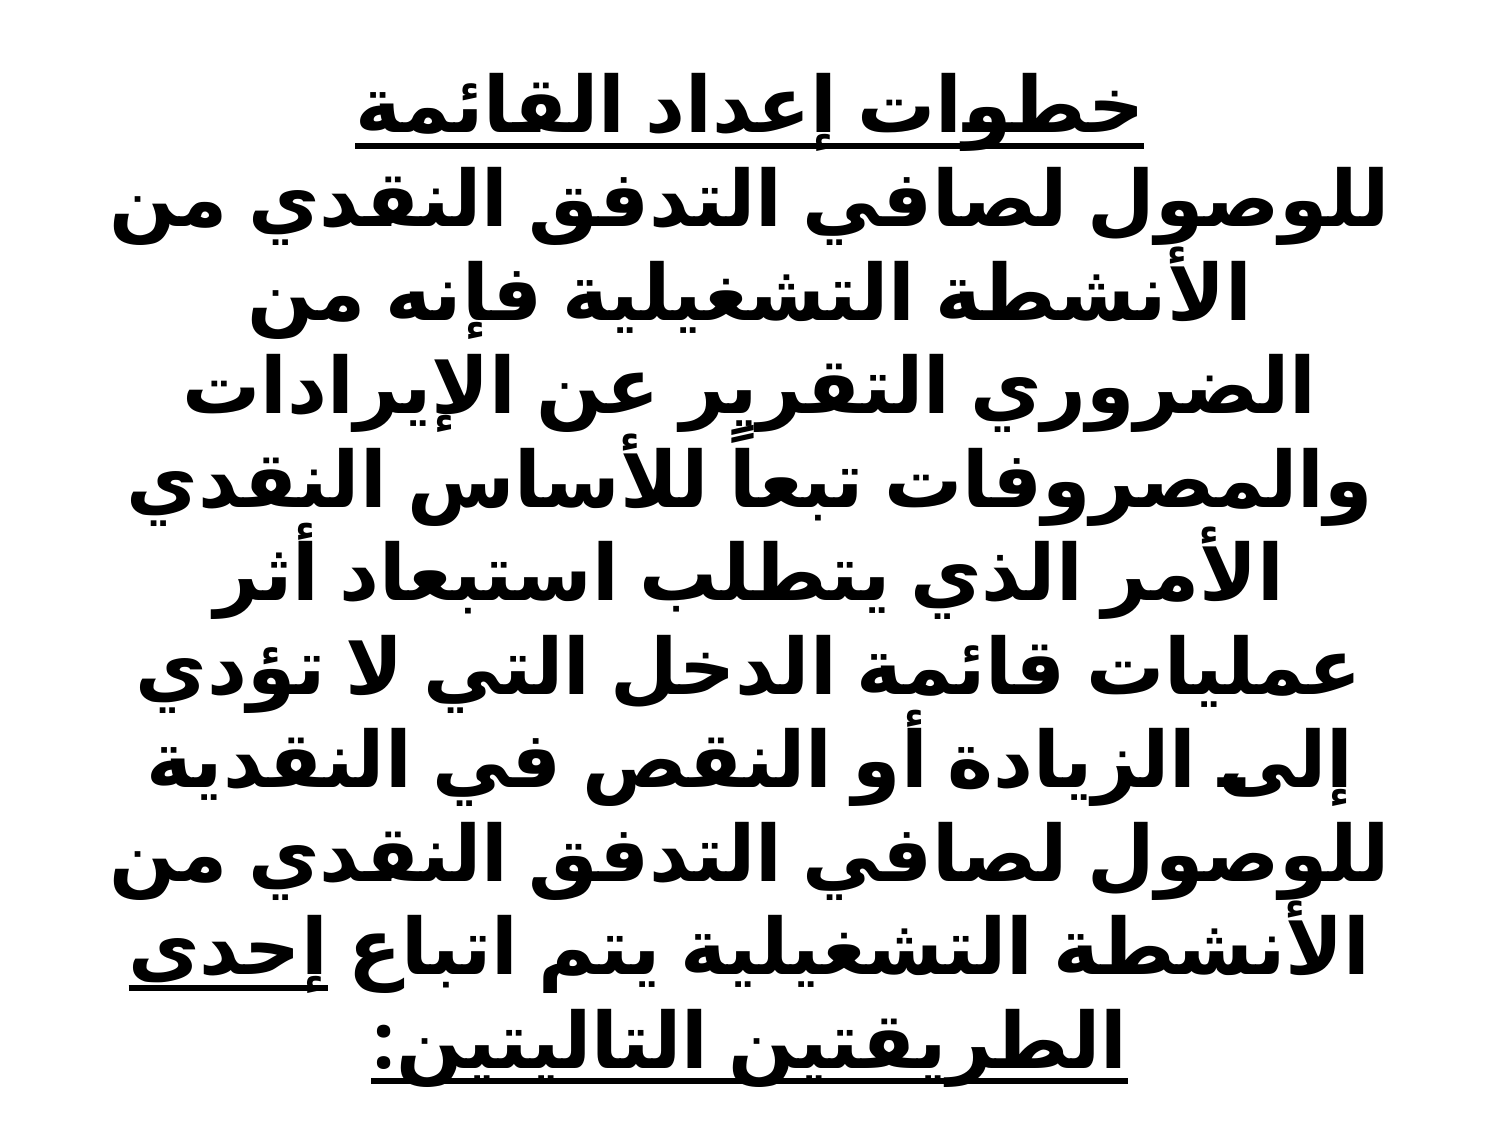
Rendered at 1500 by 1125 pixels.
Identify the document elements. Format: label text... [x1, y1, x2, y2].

title خطوات إعداد القائمة للوصول لصافي التدفق النقدي من الأنشطة التشغيلية فإنه من الضروري التقرير عن الإيرادات والمصروفات تبعاً للأساس النقدي الأمر الذي يتطلب استبعاد أثر عمليات قائمة الدخل التي لا تؤدي إلى الزيادة أو النقص في النقدية للوصول لصافي التدفق النقدي من الأنشطة التشغيلية يتم اتباع إحدى الطريقتين التاليتين: [75, 45, 1425, 1094]
